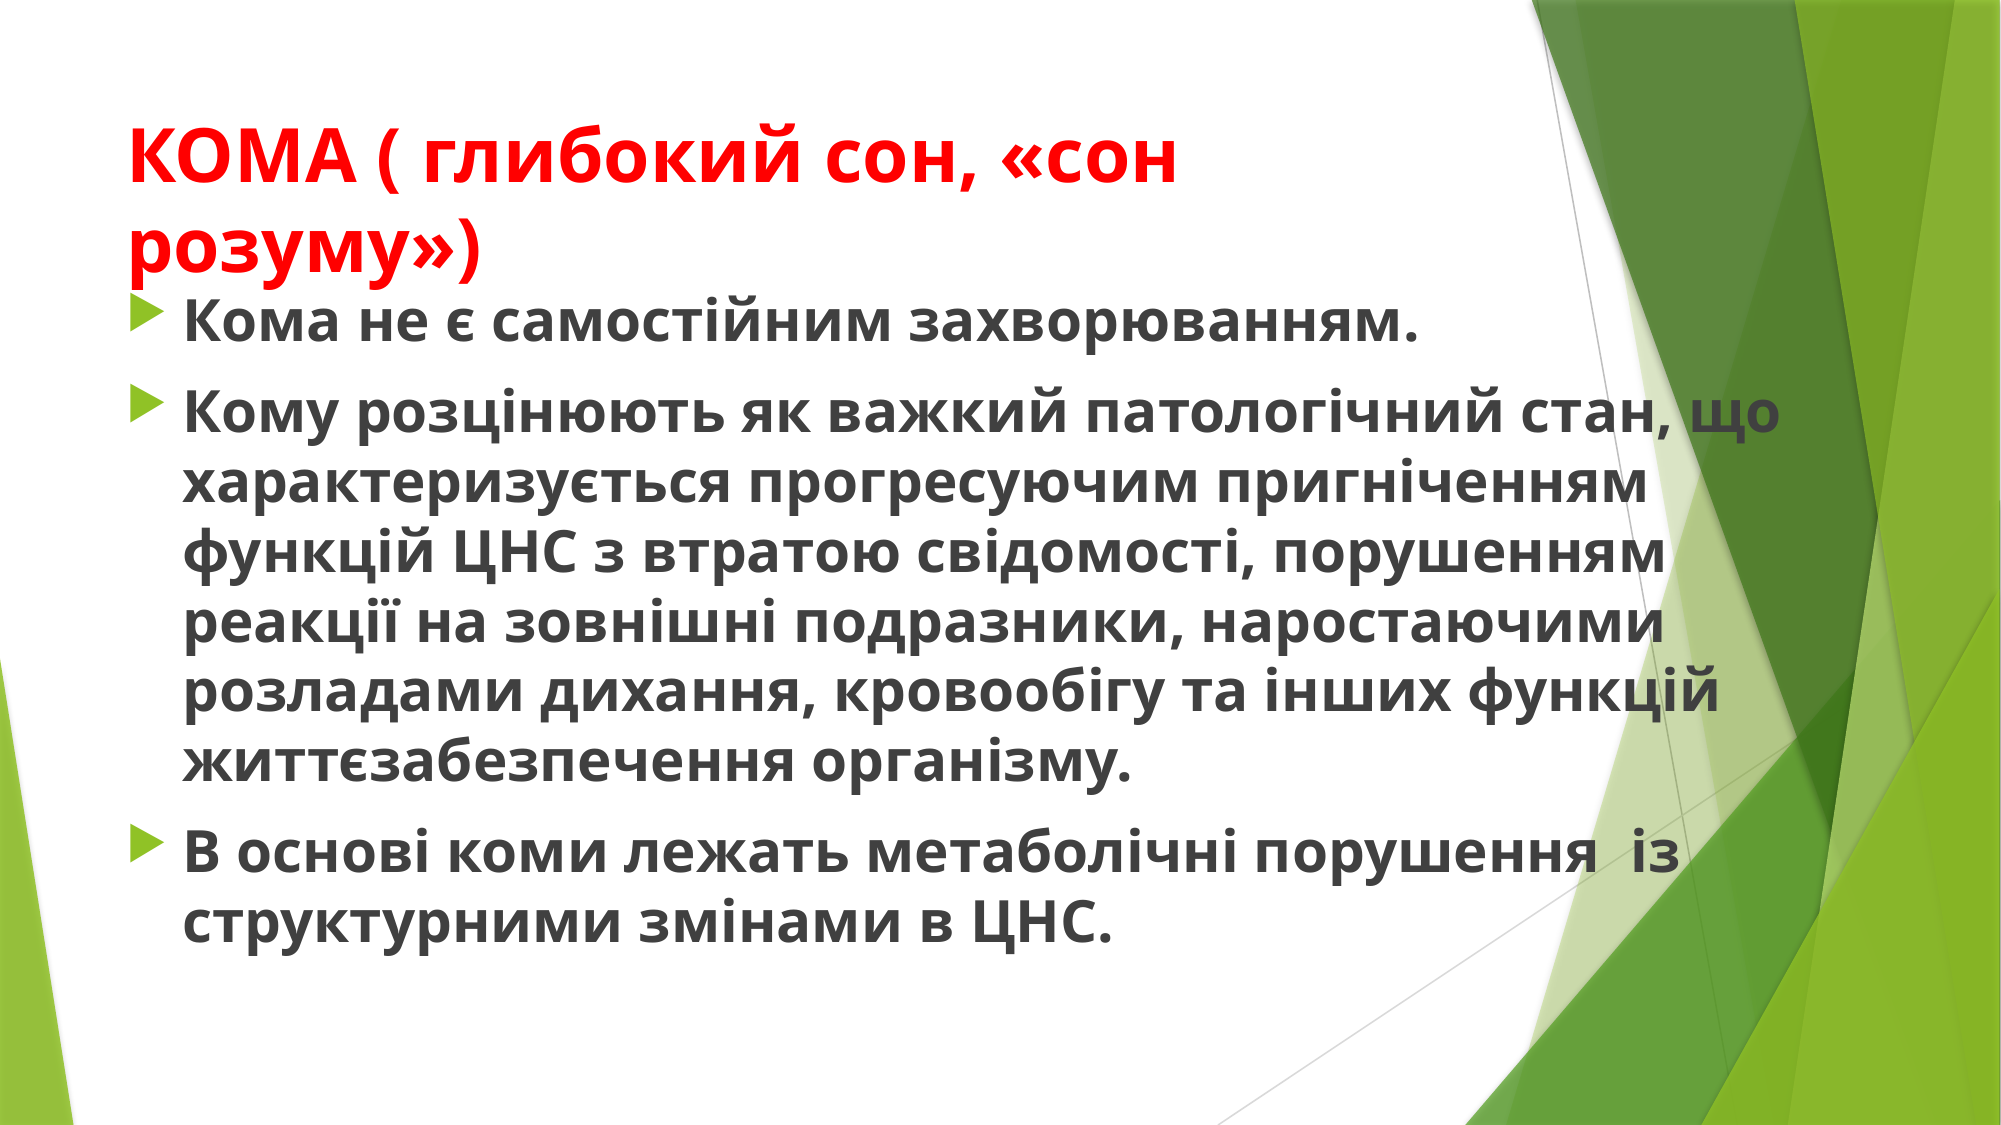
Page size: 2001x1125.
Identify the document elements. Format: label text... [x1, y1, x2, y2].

list Кома не є самостійним захворюванням. Кому розцінюють як важкий патологічний стан, що характеризується прогресуючим пригніченням функцій ЦНС з втратою свідомості, порушенням реакції на зовнішні подразники, наростаючими розладами дихання, кровообігу та інших функцій життєзабезпечення організму. В основі коми лежать метаболічні порушення із структурними змінами в ЦНС. [111, 276, 1887, 1047]
title КОМА ( глибокий сон, «сон розуму») [111, 99, 1522, 276]
